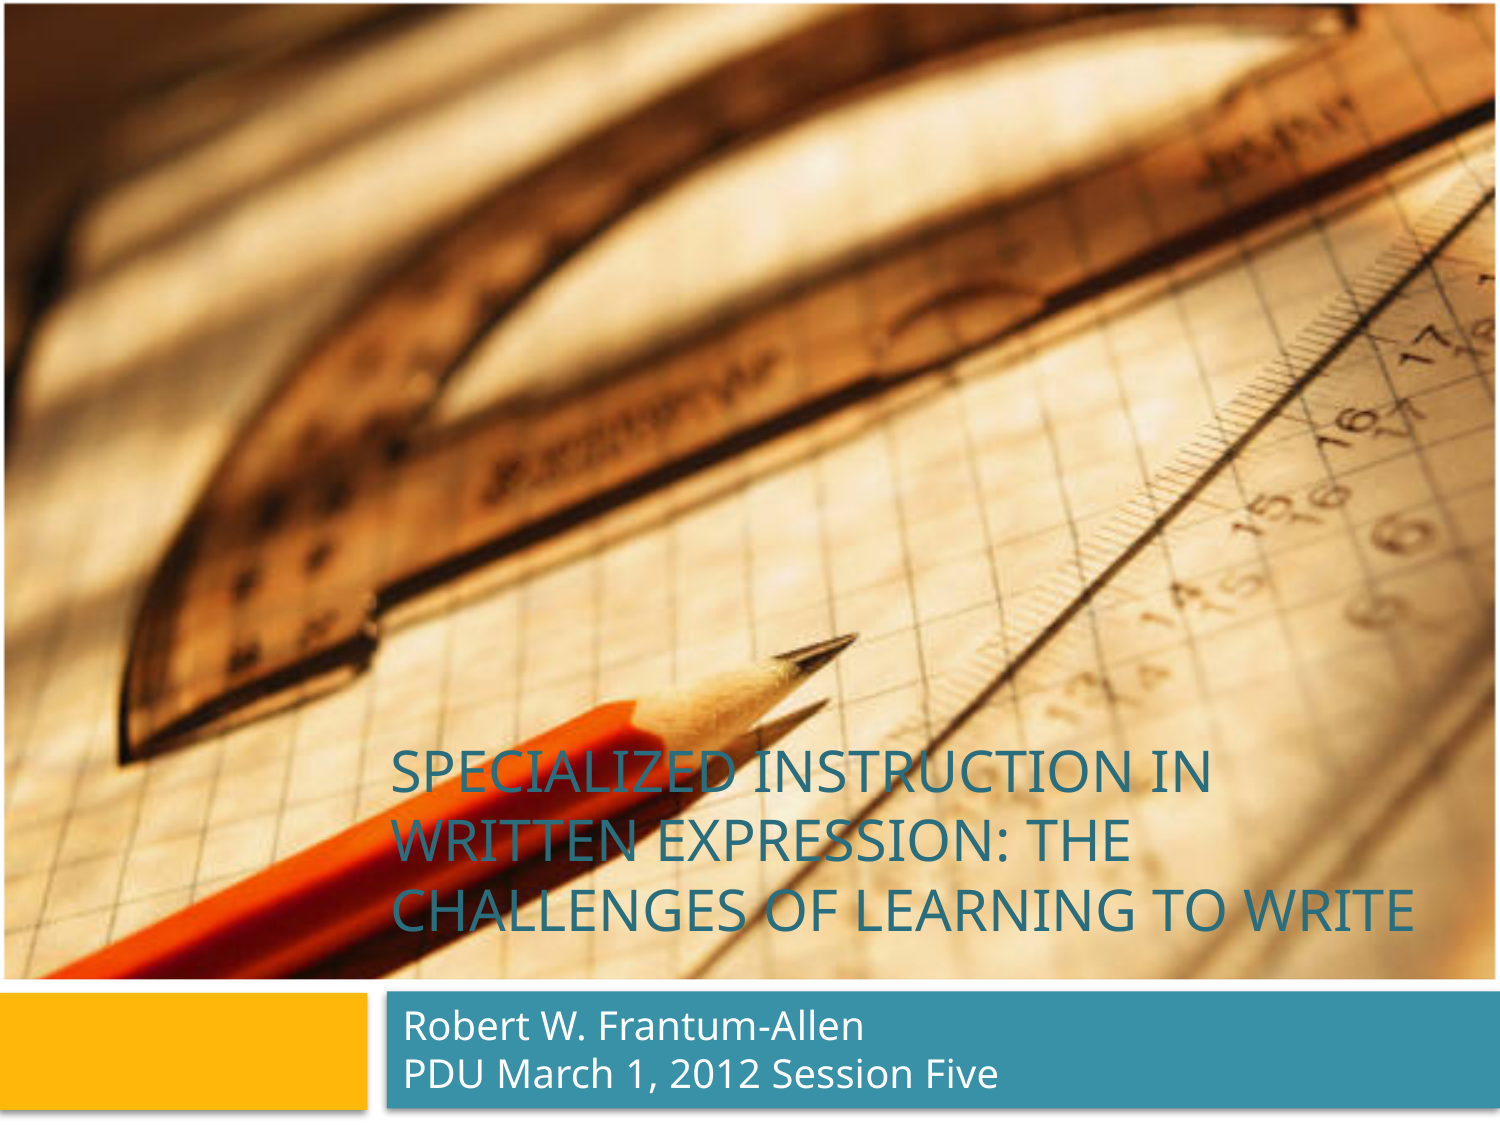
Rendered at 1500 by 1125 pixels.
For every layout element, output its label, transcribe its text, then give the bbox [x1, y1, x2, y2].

title Specialized instruction in Written Expression: The challenges of Learning to Write [374, 712, 1438, 951]
subtitle Robert W. Frantum-Allen PDU March 1, 2012 Session Five [387, 992, 1488, 1106]
picture [0, 0, 1500, 979]
